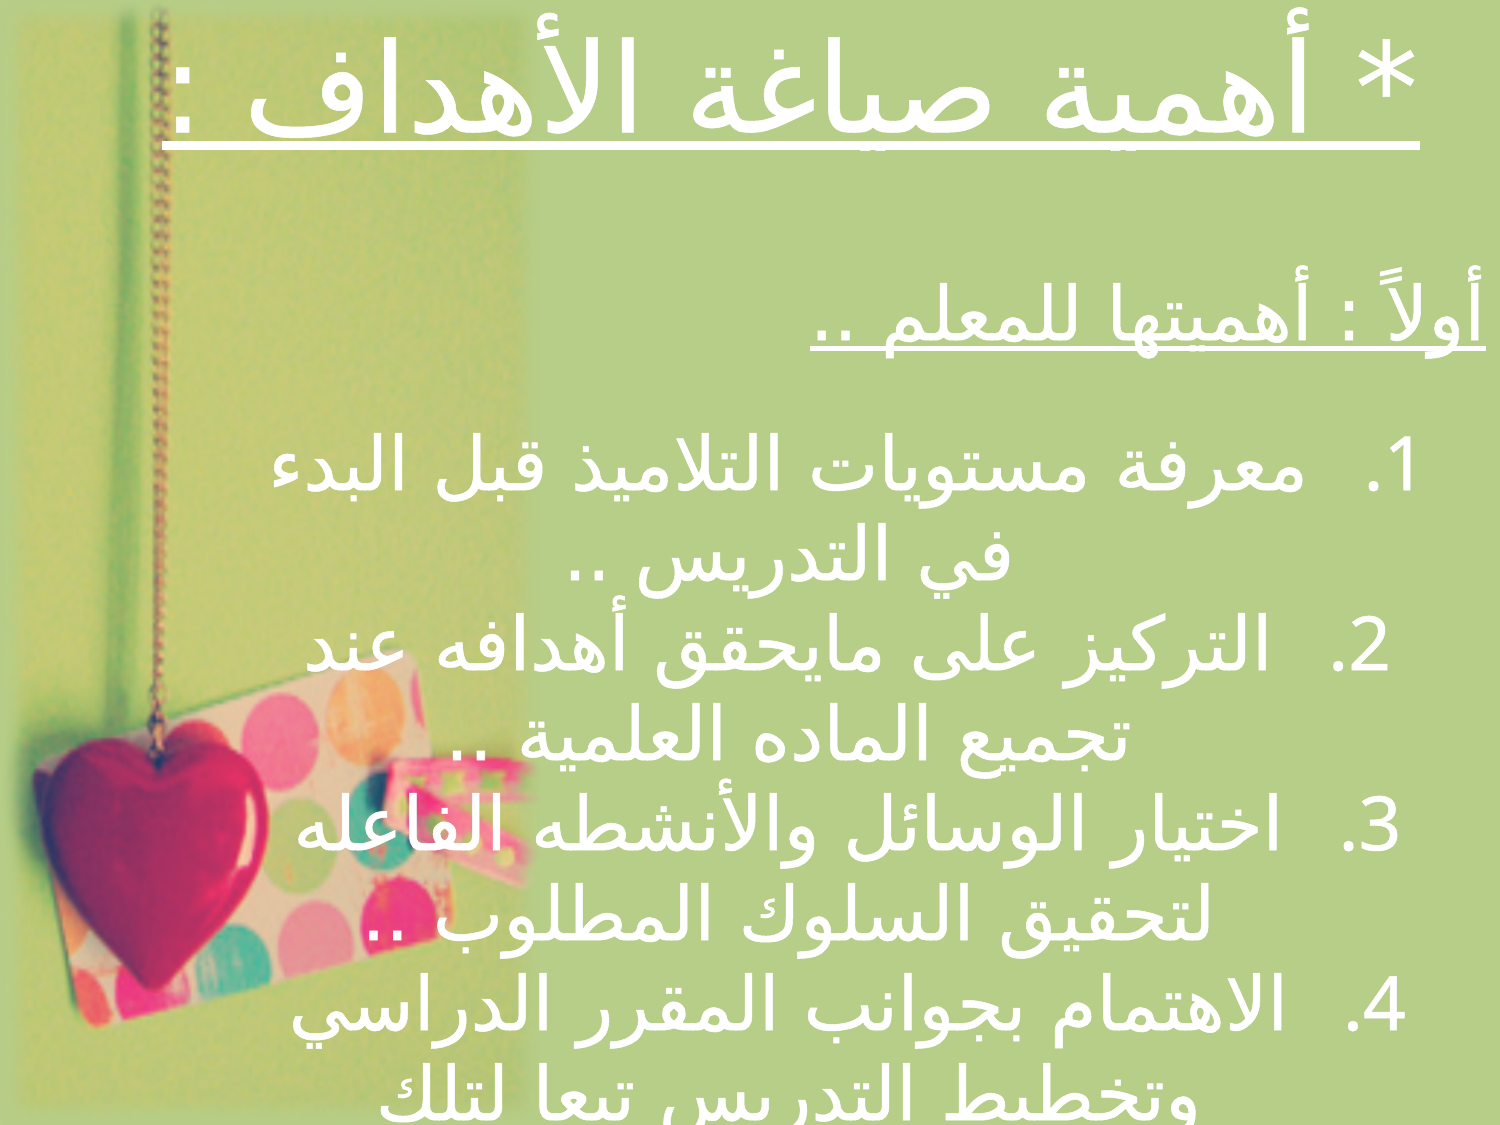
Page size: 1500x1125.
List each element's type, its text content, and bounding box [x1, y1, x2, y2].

text_box * أهمية صياغة الأهداف : [540, 0, 1434, 165]
picture [0, 0, 540, 1125]
text_box أولاً : أهميتها للمعلم .. معرفة مستويات التلاميذ قبل البدء في التدريس .. التركيز على مايحقق أهدافه عند تجميع الماده العلمية .. اختيار الوسائل والأنشطه الفاعله لتحقيق السلوك المطلوب .. الاهتمام بجوانب المقرر الدراسي وتخطيط التدريس تبعا لتلك الأهداف .. اختيار أساليب التقويم المتماشيه مع الأهداف .. معرفة جوانب القوة والضعف في تدريسه .. [543, 257, 1500, 1125]
